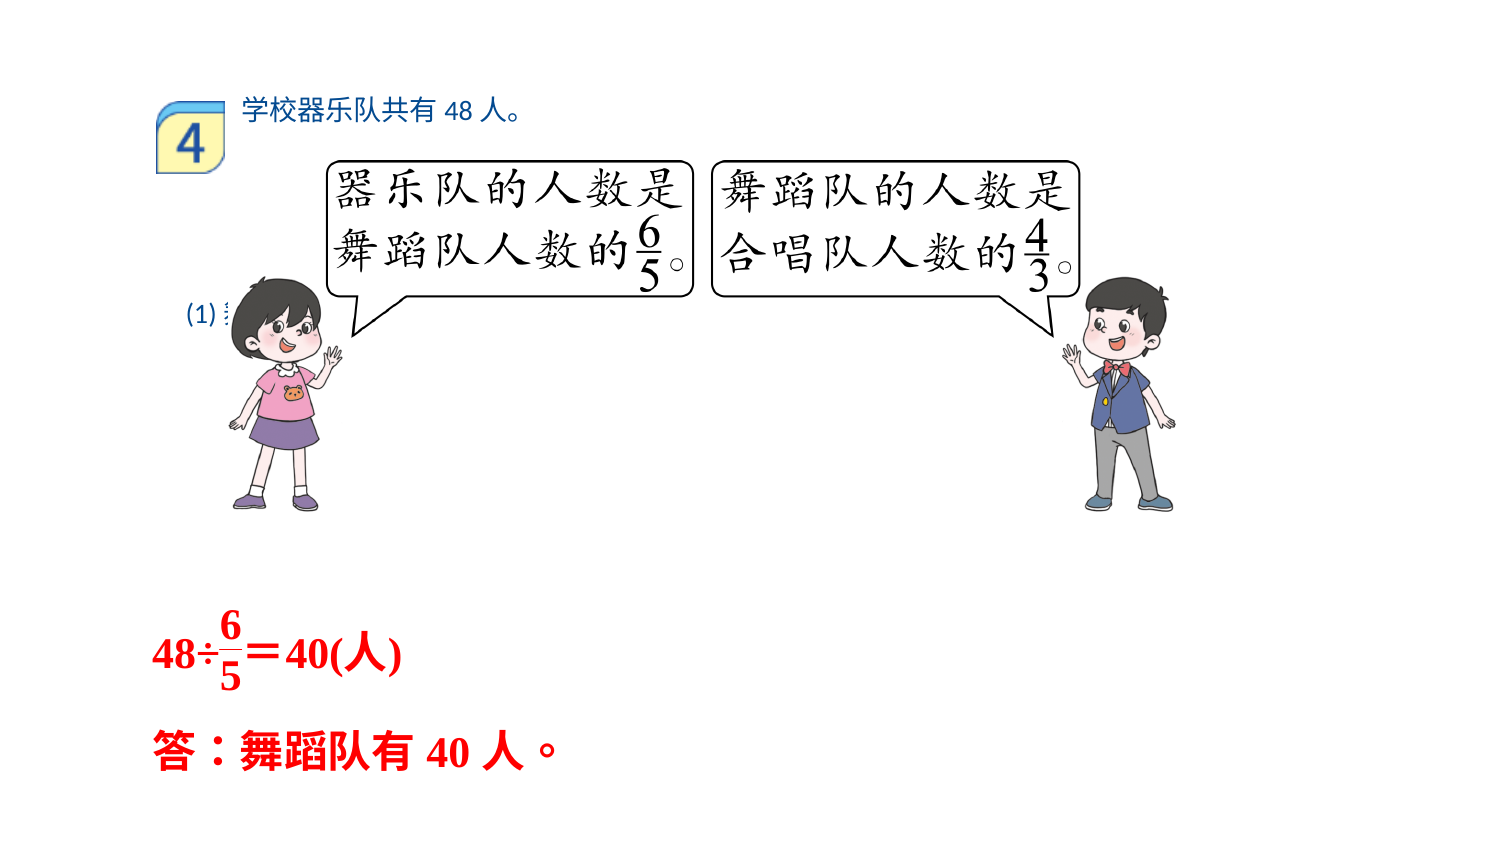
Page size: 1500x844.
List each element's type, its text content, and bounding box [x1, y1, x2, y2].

picture [228, 160, 1176, 512]
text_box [64, 598, 1436, 804]
list 学校器乐队共有48人。 (1)舞蹈队有多少人？ [53, 85, 1449, 694]
picture [156, 101, 225, 174]
